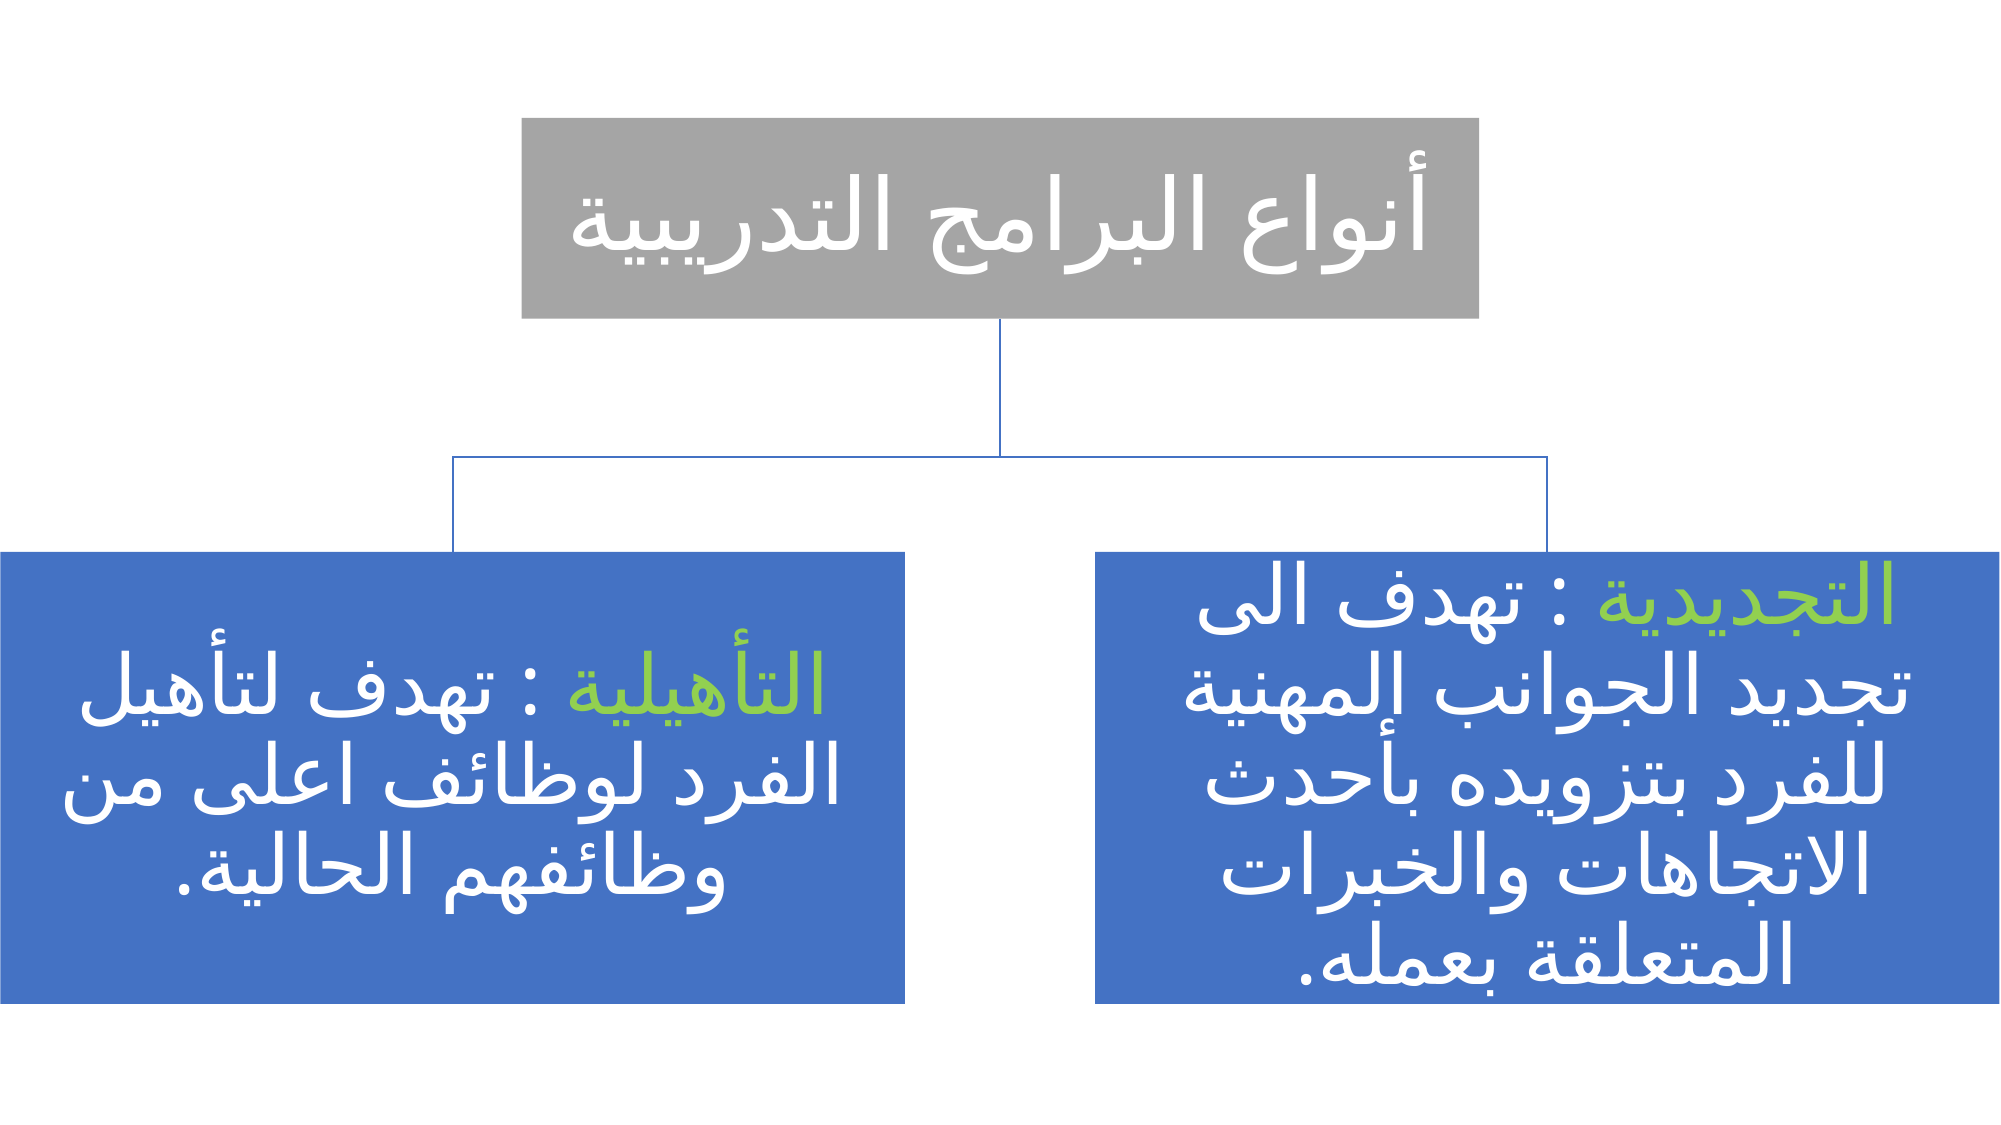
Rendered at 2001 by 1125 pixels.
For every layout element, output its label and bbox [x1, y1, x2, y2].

text_box [0, 40, 2000, 1125]
